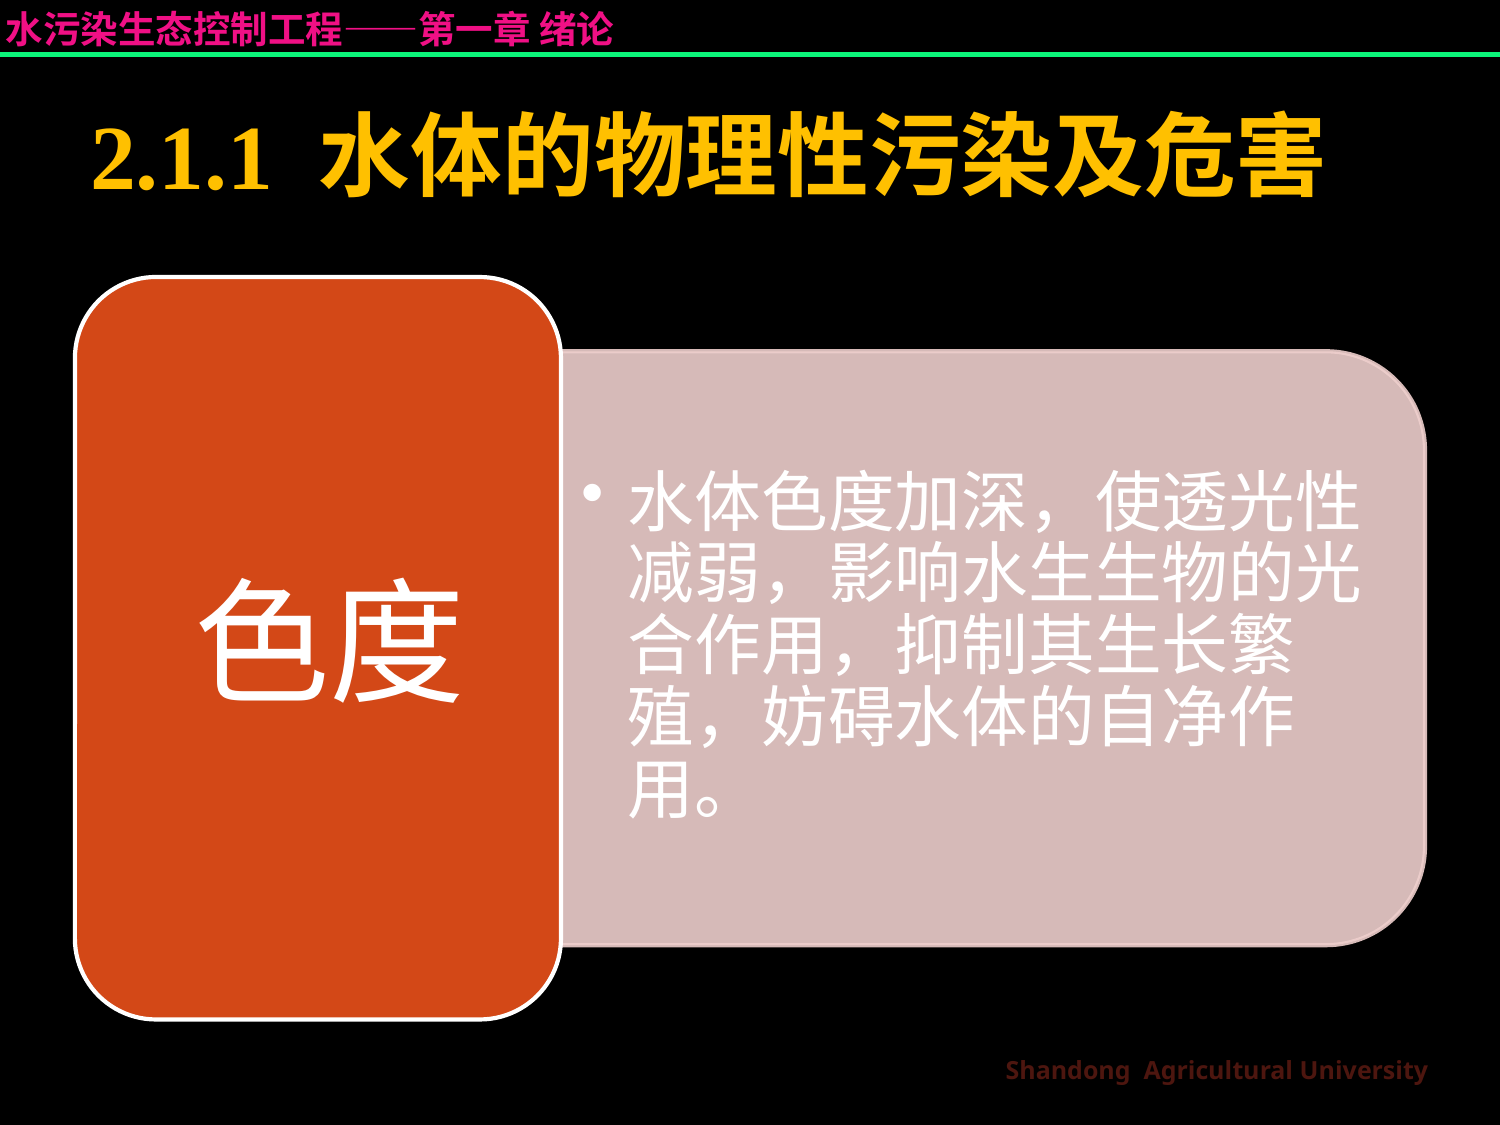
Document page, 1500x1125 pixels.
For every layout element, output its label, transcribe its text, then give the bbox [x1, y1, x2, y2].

title 2.1.1 水体的物理性污染及危害 [75, 59, 1425, 248]
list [74, 276, 1426, 1020]
